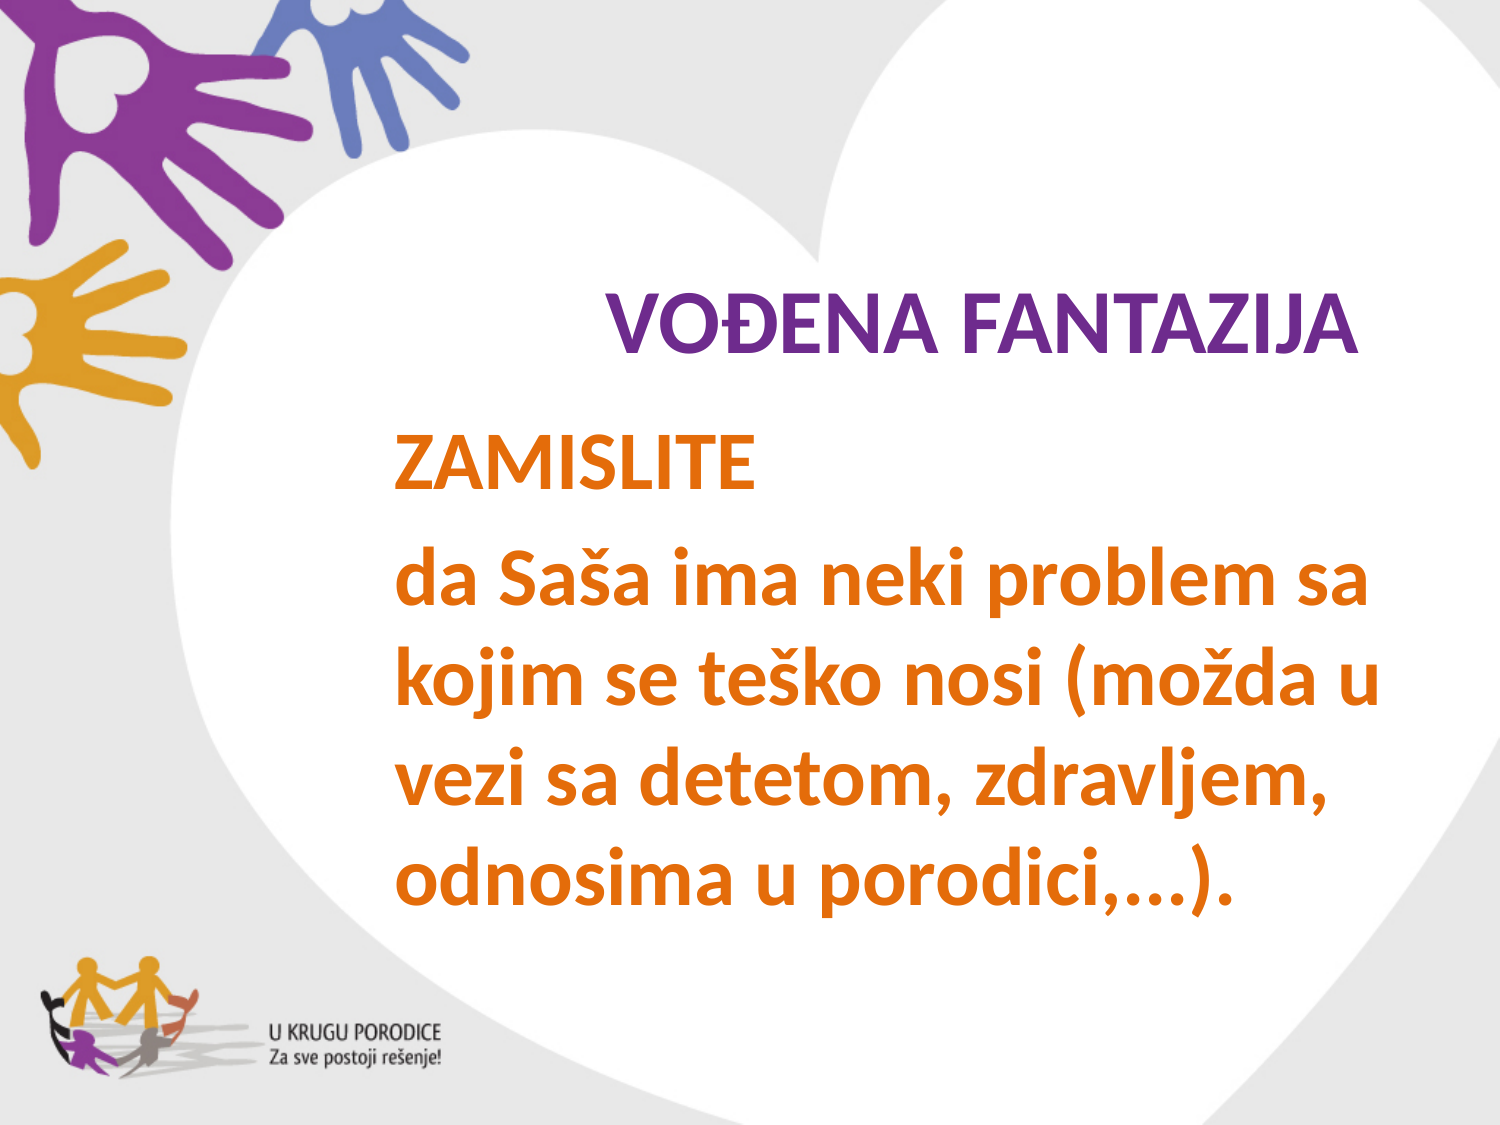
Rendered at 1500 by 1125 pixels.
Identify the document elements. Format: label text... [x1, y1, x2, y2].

picture [0, 0, 1500, 1125]
title [512, 210, 1426, 398]
list ZAMISLITE da Saša ima neki problem sa kojim se teško nosi (možda u vezi sa detetom, zdravljem, odnosima u porodici,...). [378, 398, 1426, 961]
text_box VOĐENA FANTAZIJA [591, 254, 1375, 380]
